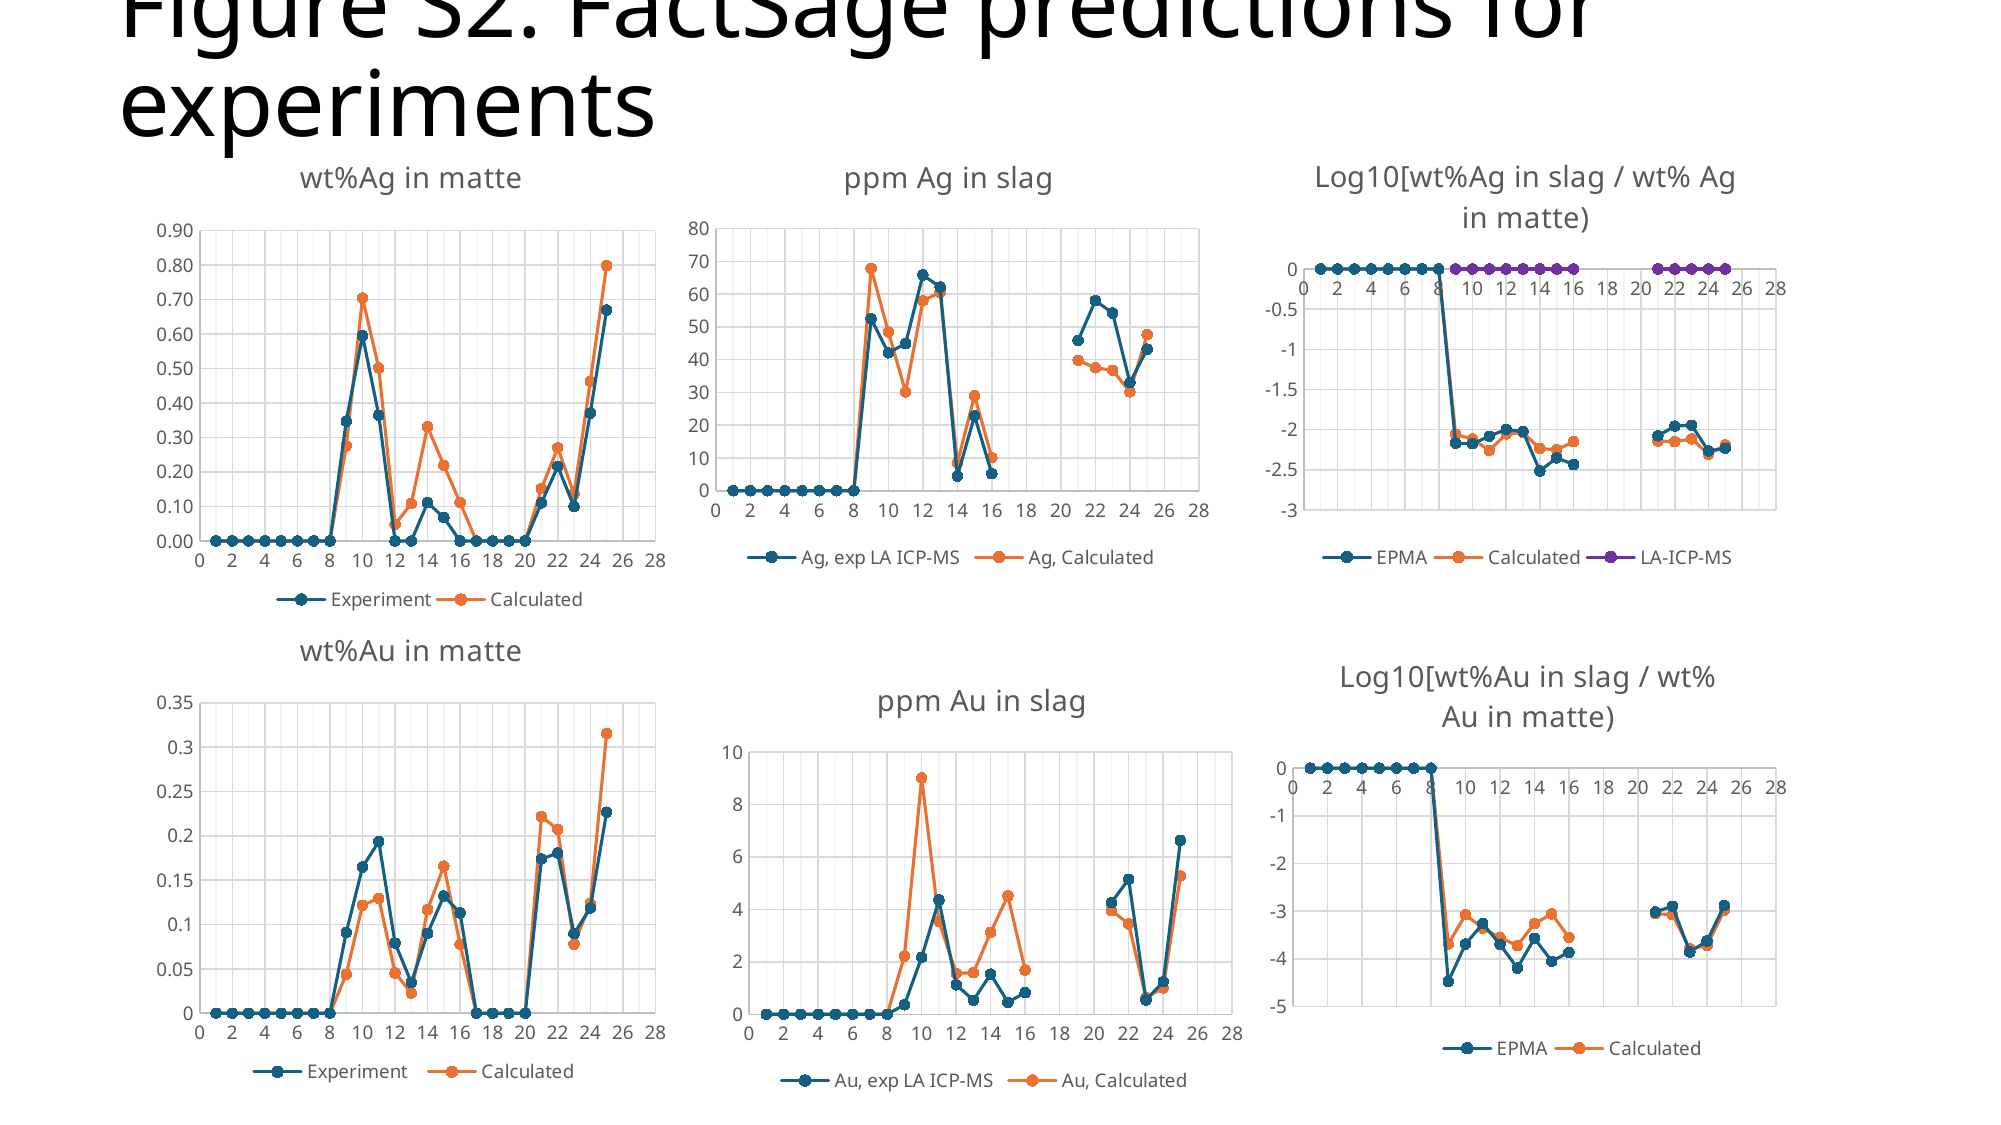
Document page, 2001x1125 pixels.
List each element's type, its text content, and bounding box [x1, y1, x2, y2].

chart [1253, 130, 1799, 583]
chart [145, 130, 1222, 1106]
chart [1258, 629, 1799, 1079]
text_box Figure S2. FactSage predictions for experiments [103, 0, 1896, 167]
chart [709, 654, 1255, 1106]
